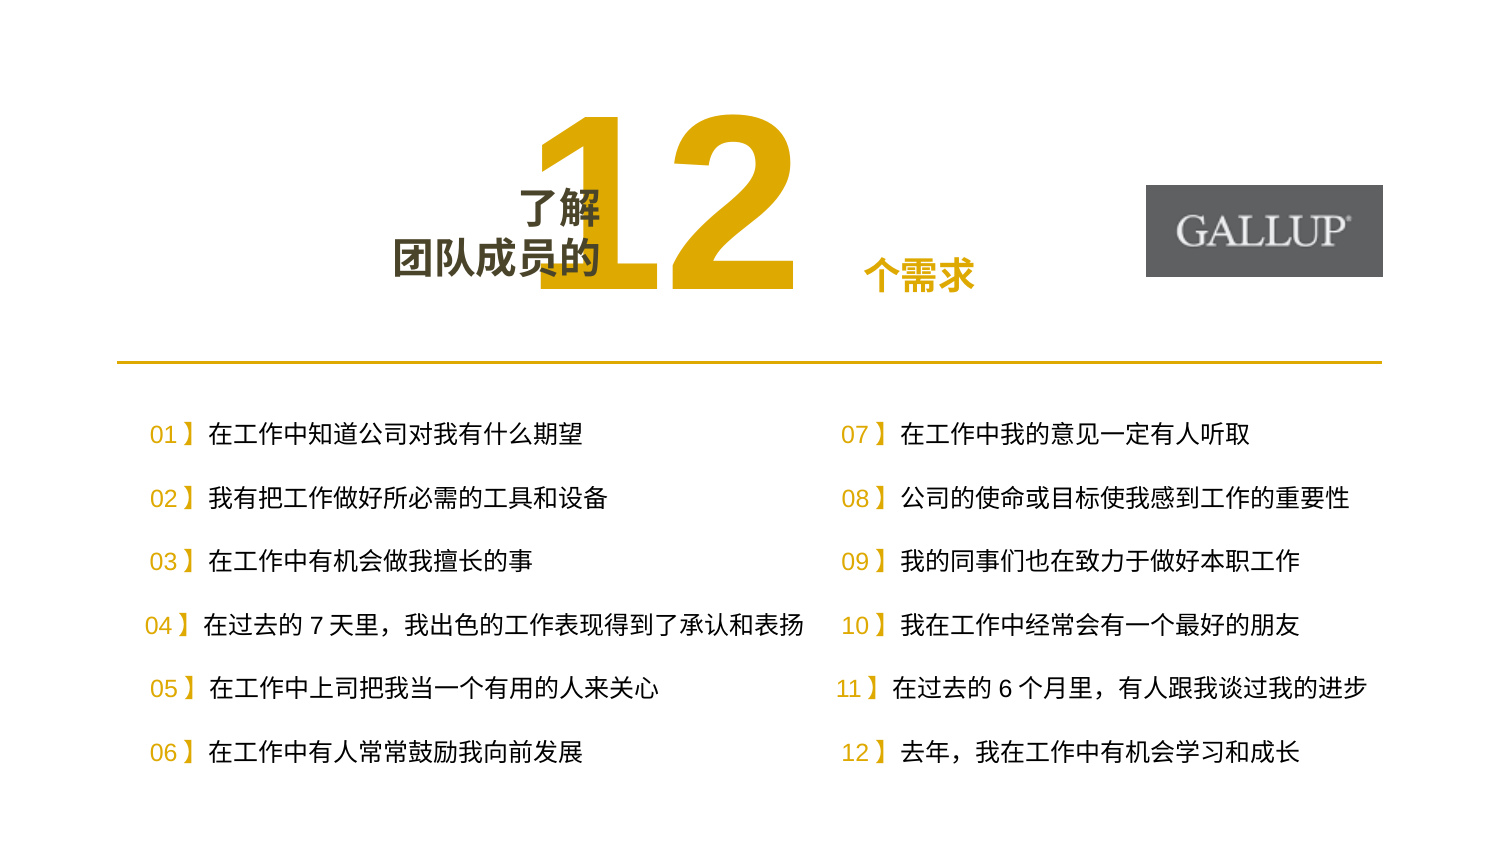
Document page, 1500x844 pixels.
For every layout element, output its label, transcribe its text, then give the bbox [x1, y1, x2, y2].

text_box 10】我在工作中经常会有一个最好的朋友 [826, 602, 1316, 647]
text_box 01】在工作中知道公司对我有什么期望 [135, 411, 599, 457]
text_box 08】公司的使命或目标使我感到工作的重要性 [826, 474, 1366, 520]
text_box 06】在工作中有人常常鼓励我向前发展 [135, 729, 599, 774]
text_box 03】在工作中有机会做我擅长的事 [134, 538, 549, 584]
text_box 09】我的同事们也在致力于做好本职工作 [826, 538, 1316, 584]
text_box 了解 团队成员的 [377, 174, 616, 289]
text_box 02】我有把工作做好所必需的工具和设备 [135, 474, 624, 520]
text_box 11】在过去的6个月里，有人跟我谈过我的进步 [821, 665, 1384, 711]
text_box 12】去年，我在工作中有机会学习和成长 [826, 729, 1316, 774]
text_box 04】在过去的7天里，我出色的工作表现得到了承认和表扬 [130, 602, 820, 647]
picture [1146, 185, 1383, 277]
text_box 05】在工作中上司把我当一个有用的人来关心 [135, 665, 674, 711]
text_box 07】在工作中我的意见一定有人听取 [826, 411, 1265, 457]
text_box 12个需求 [510, 32, 991, 348]
